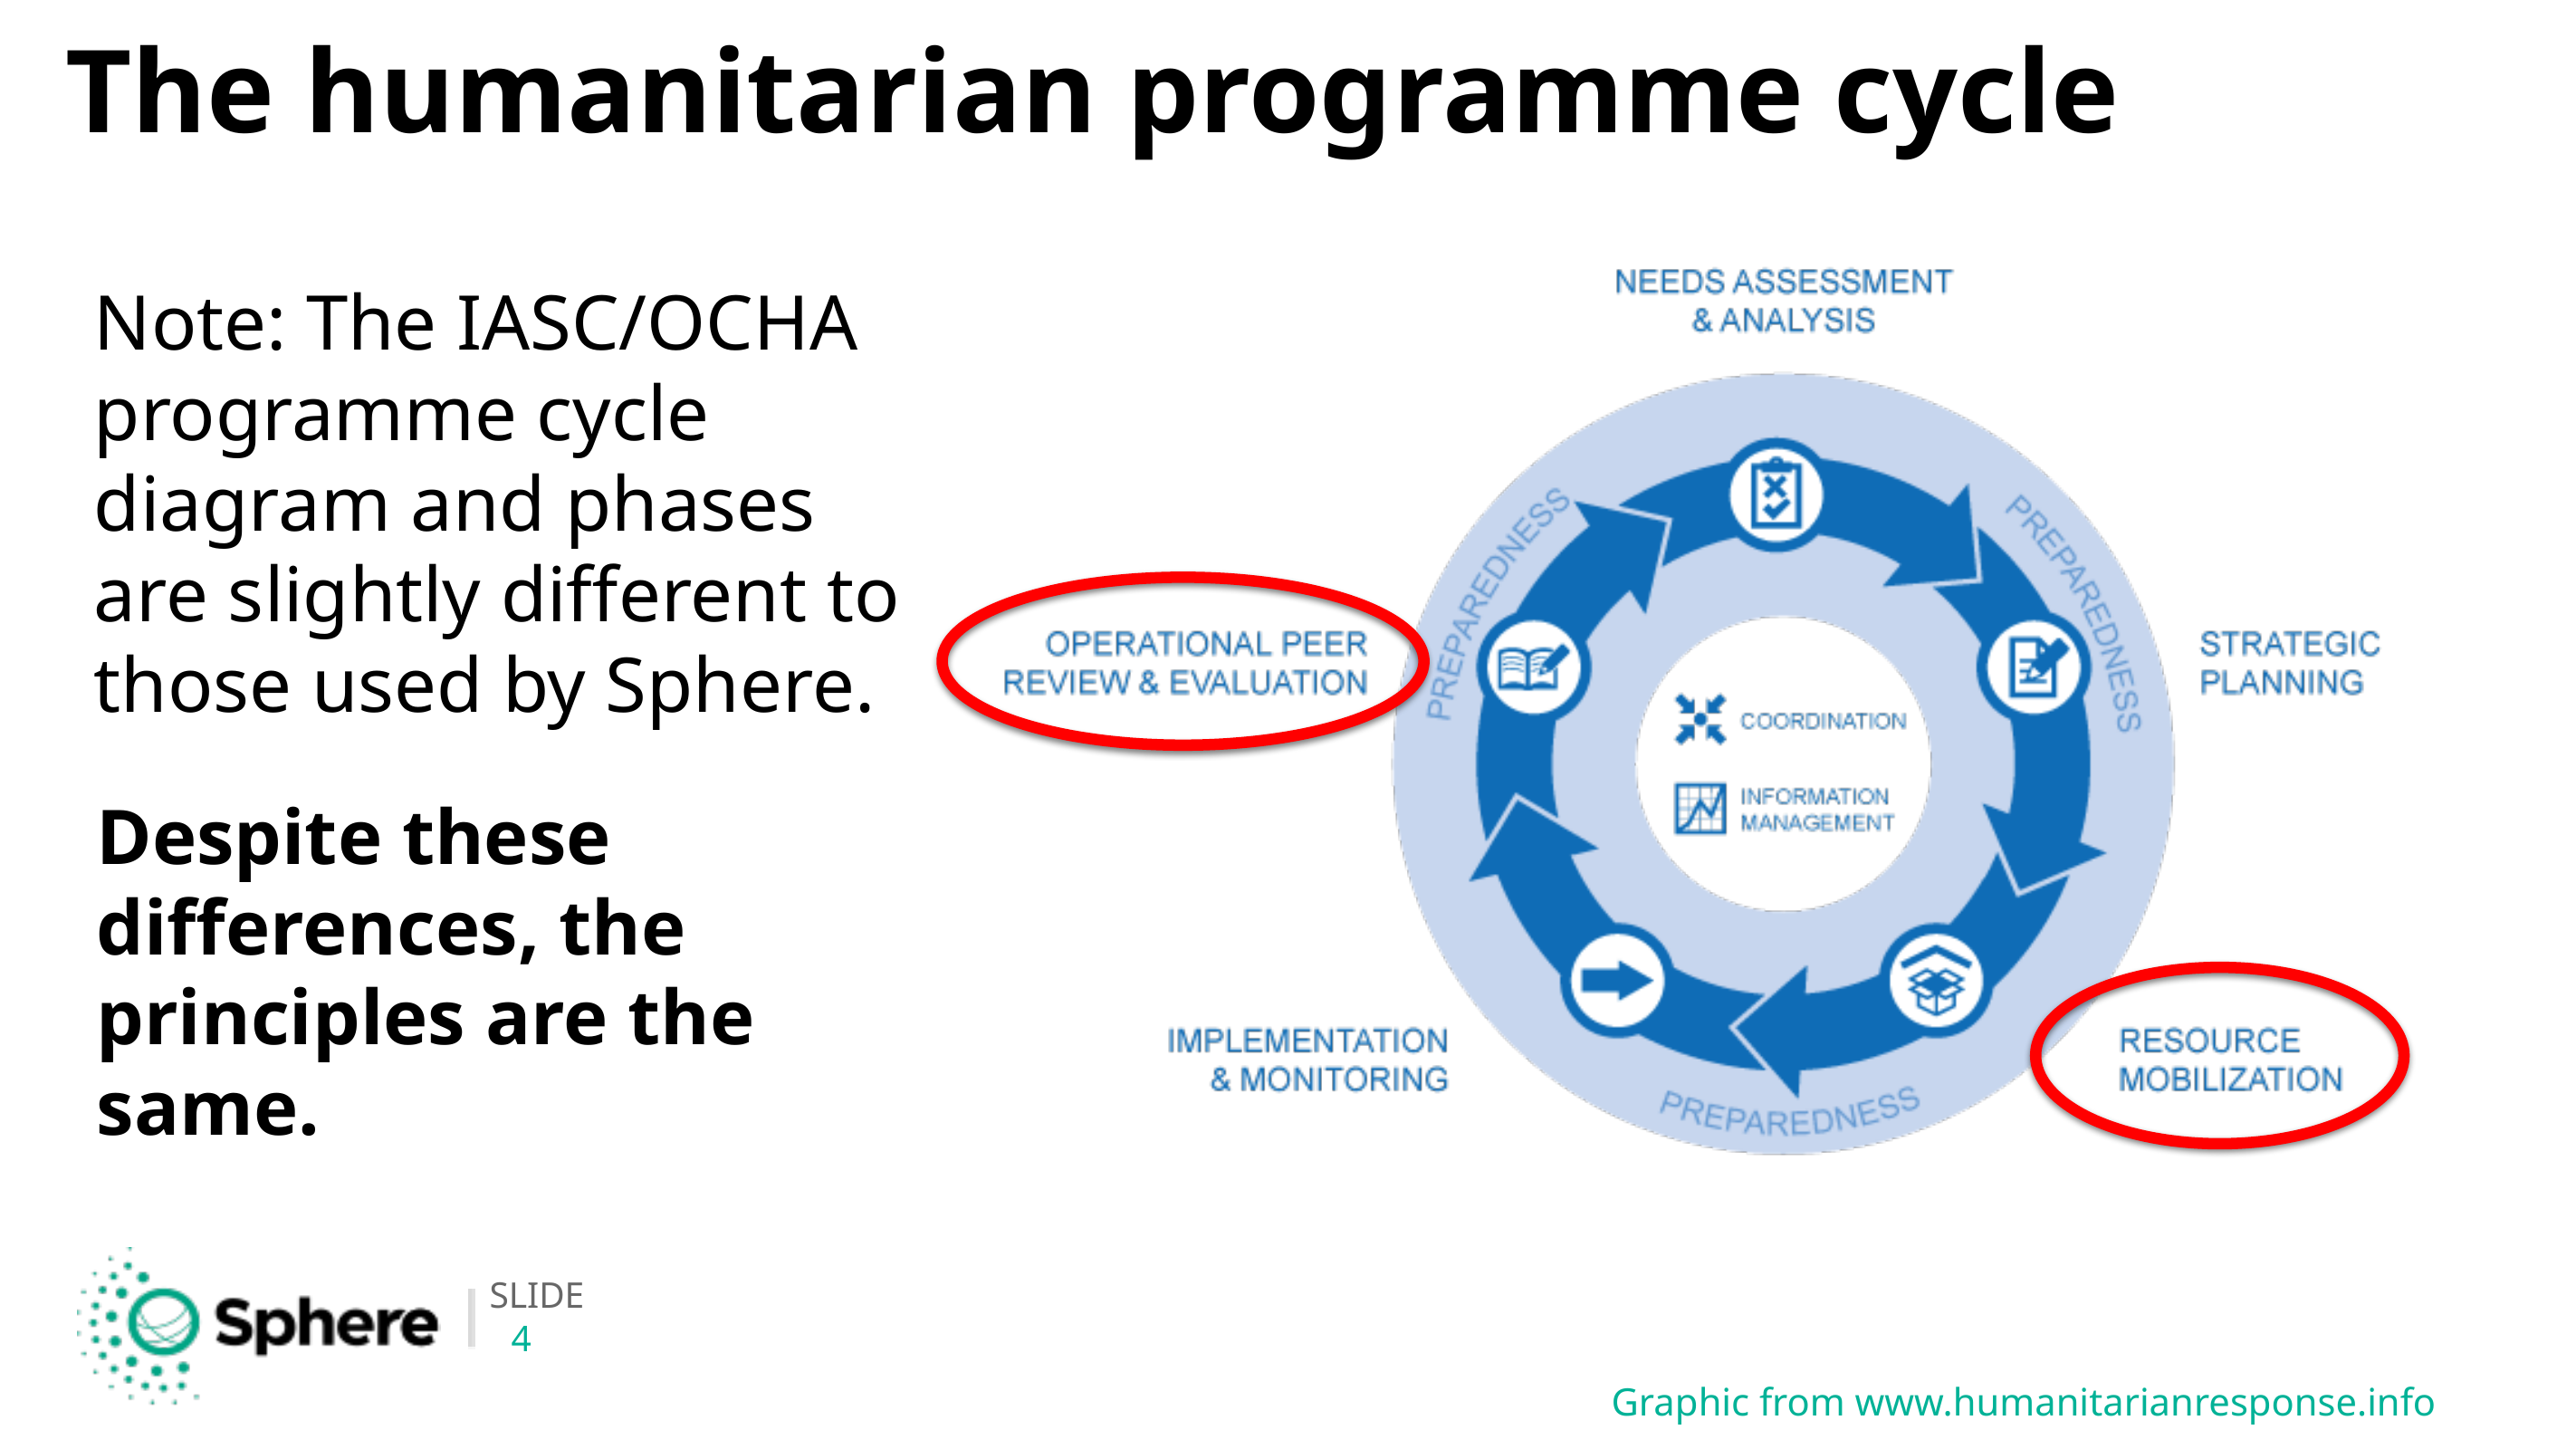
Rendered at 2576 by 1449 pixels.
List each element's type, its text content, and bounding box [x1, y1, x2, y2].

text_box Despite these differences, the principles are the same. [82, 782, 946, 1158]
picture [962, 254, 2396, 1162]
picture [77, 1247, 441, 1407]
slide_number 4 [503, 1308, 540, 1367]
text_box Note: The IASC/OCHA programme cycle diagram and phases are slightly different to those used by Sphere. [86, 267, 921, 782]
title The humanitarian programme cycle [57, 10, 2131, 179]
picture [468, 1289, 479, 1349]
text_box Graphic from www.humanitarianresponse.info [1597, 1371, 2450, 1431]
text_box [2400, 1038, 2405, 1073]
text_box [942, 631, 958, 692]
